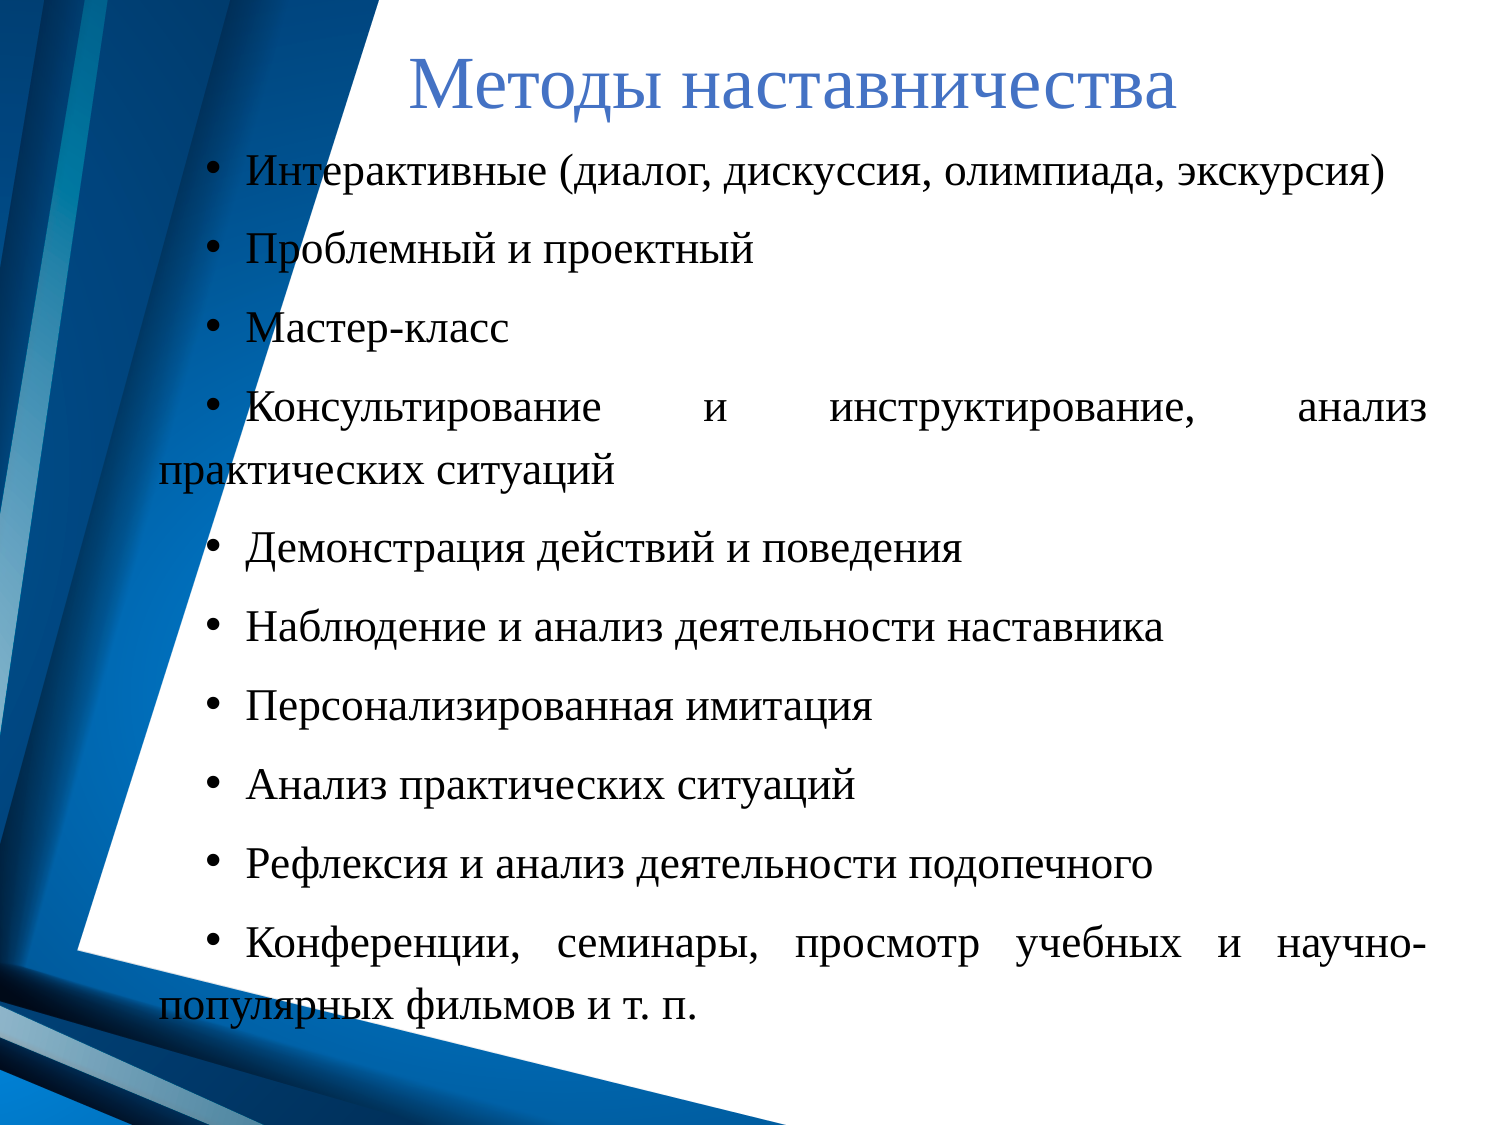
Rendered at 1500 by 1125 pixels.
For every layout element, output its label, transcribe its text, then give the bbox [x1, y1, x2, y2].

picture [0, 0, 1500, 1125]
list Интерактивные (диалог, дискуссия, олимпиада, экскурсия) Проблемный и проектный Мастер-класс Консультирование и инструктирование, анализ практических ситуаций Демонстрация действий и поведения Наблюдение и анализ деятельности наставника Персонализированная имитация Анализ практических ситуаций Рефлексия и анализ деятельности подопечного Конференции, семинары, просмотр учебных и научно-популярных фильмов и т. п. [105, 123, 1444, 1059]
title Методы наставничества [119, 34, 1395, 109]
